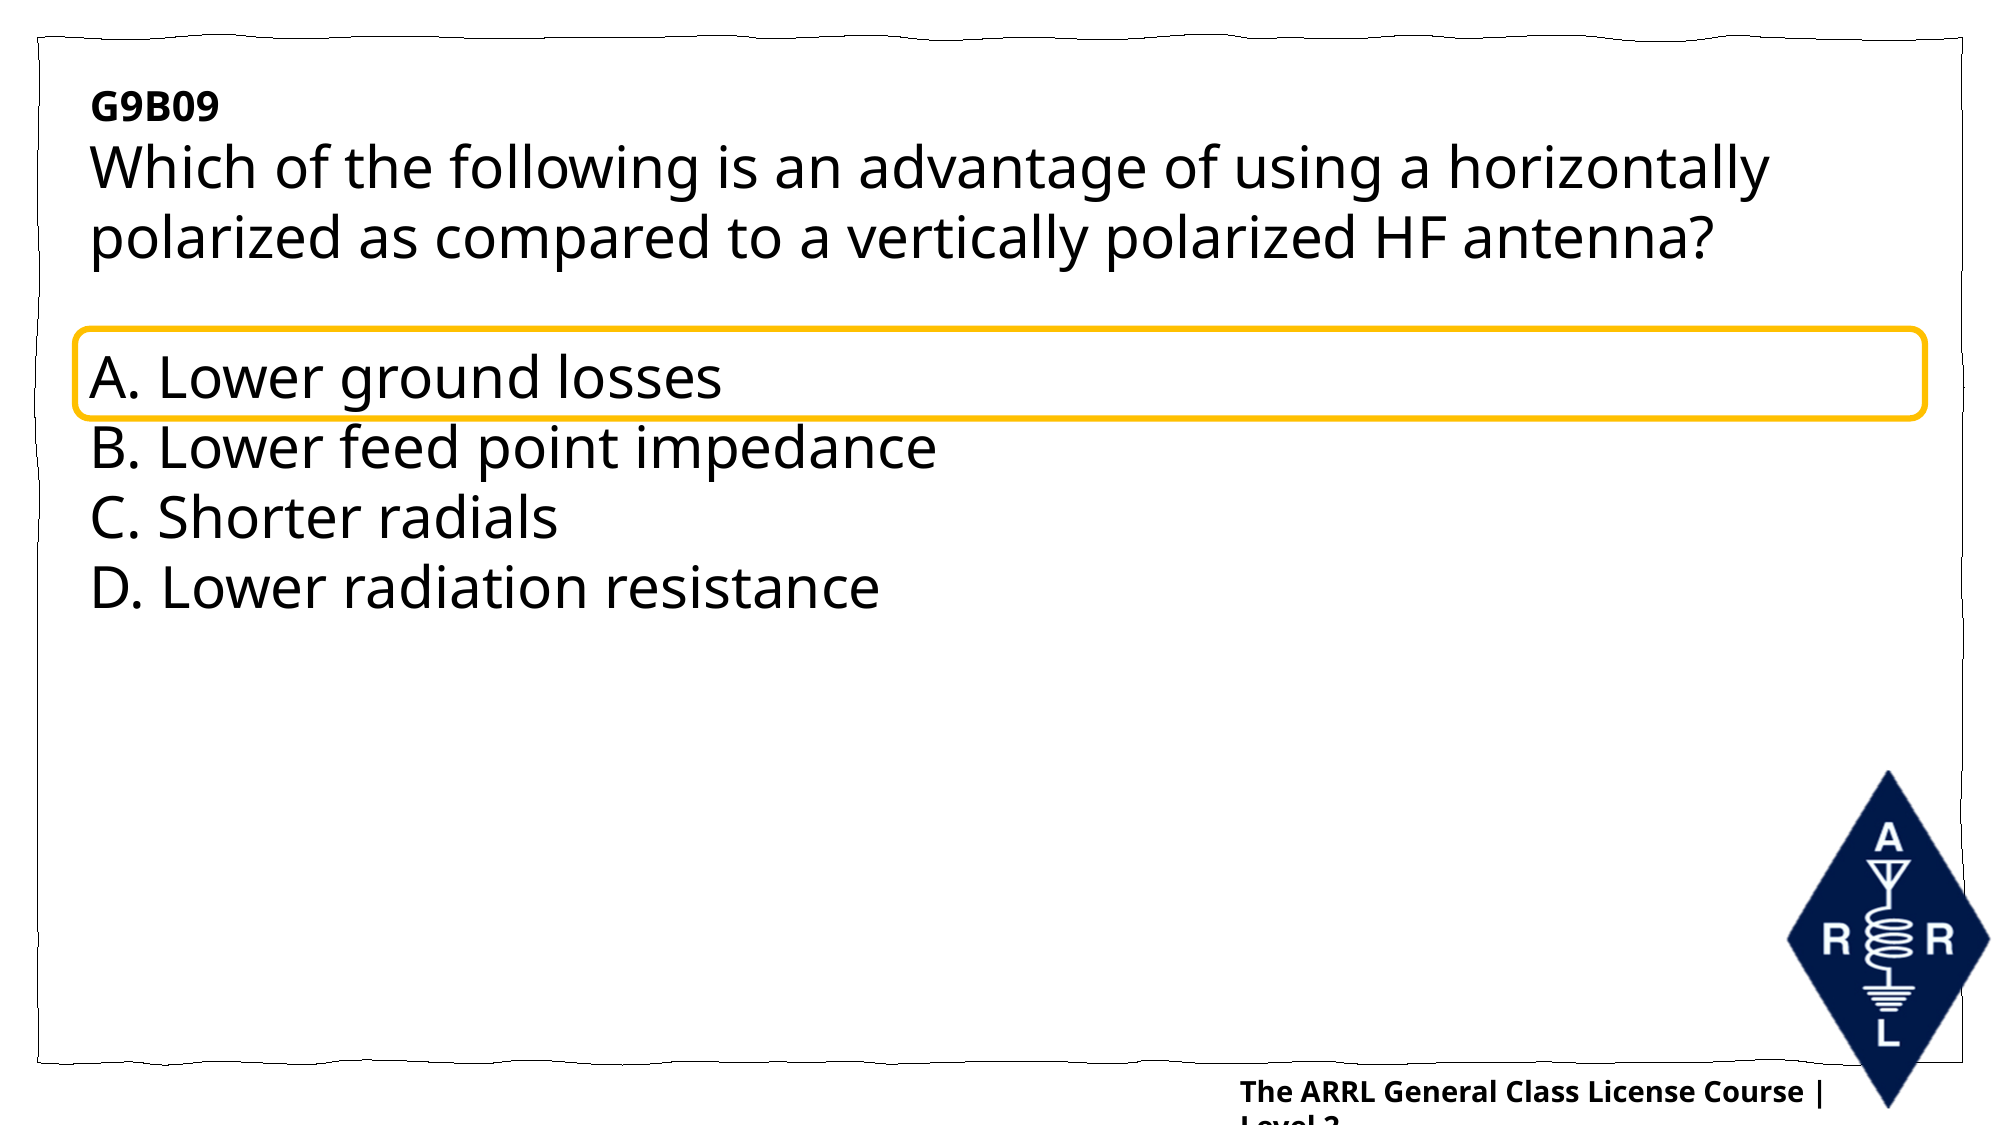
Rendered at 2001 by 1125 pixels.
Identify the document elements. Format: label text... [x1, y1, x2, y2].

text_box [73, 327, 1927, 420]
text_box G9B09 Which of the following is an advantage of using a horizontally polarized as compared to a vertically polarized HF antenna? A. Lower ground losses B. Lower feed point impedance C. Shorter radials D. Lower radiation resistance [75, 72, 1850, 335]
text_box G9B09 Which of the following is an advantage of using a horizontally polarized as compared to a vertically polarized HF antenna? A. Lower ground losses B. Lower feed point impedance C. Shorter radials D. Lower radiation resistance [75, 412, 1850, 628]
picture [1773, 752, 1999, 1125]
